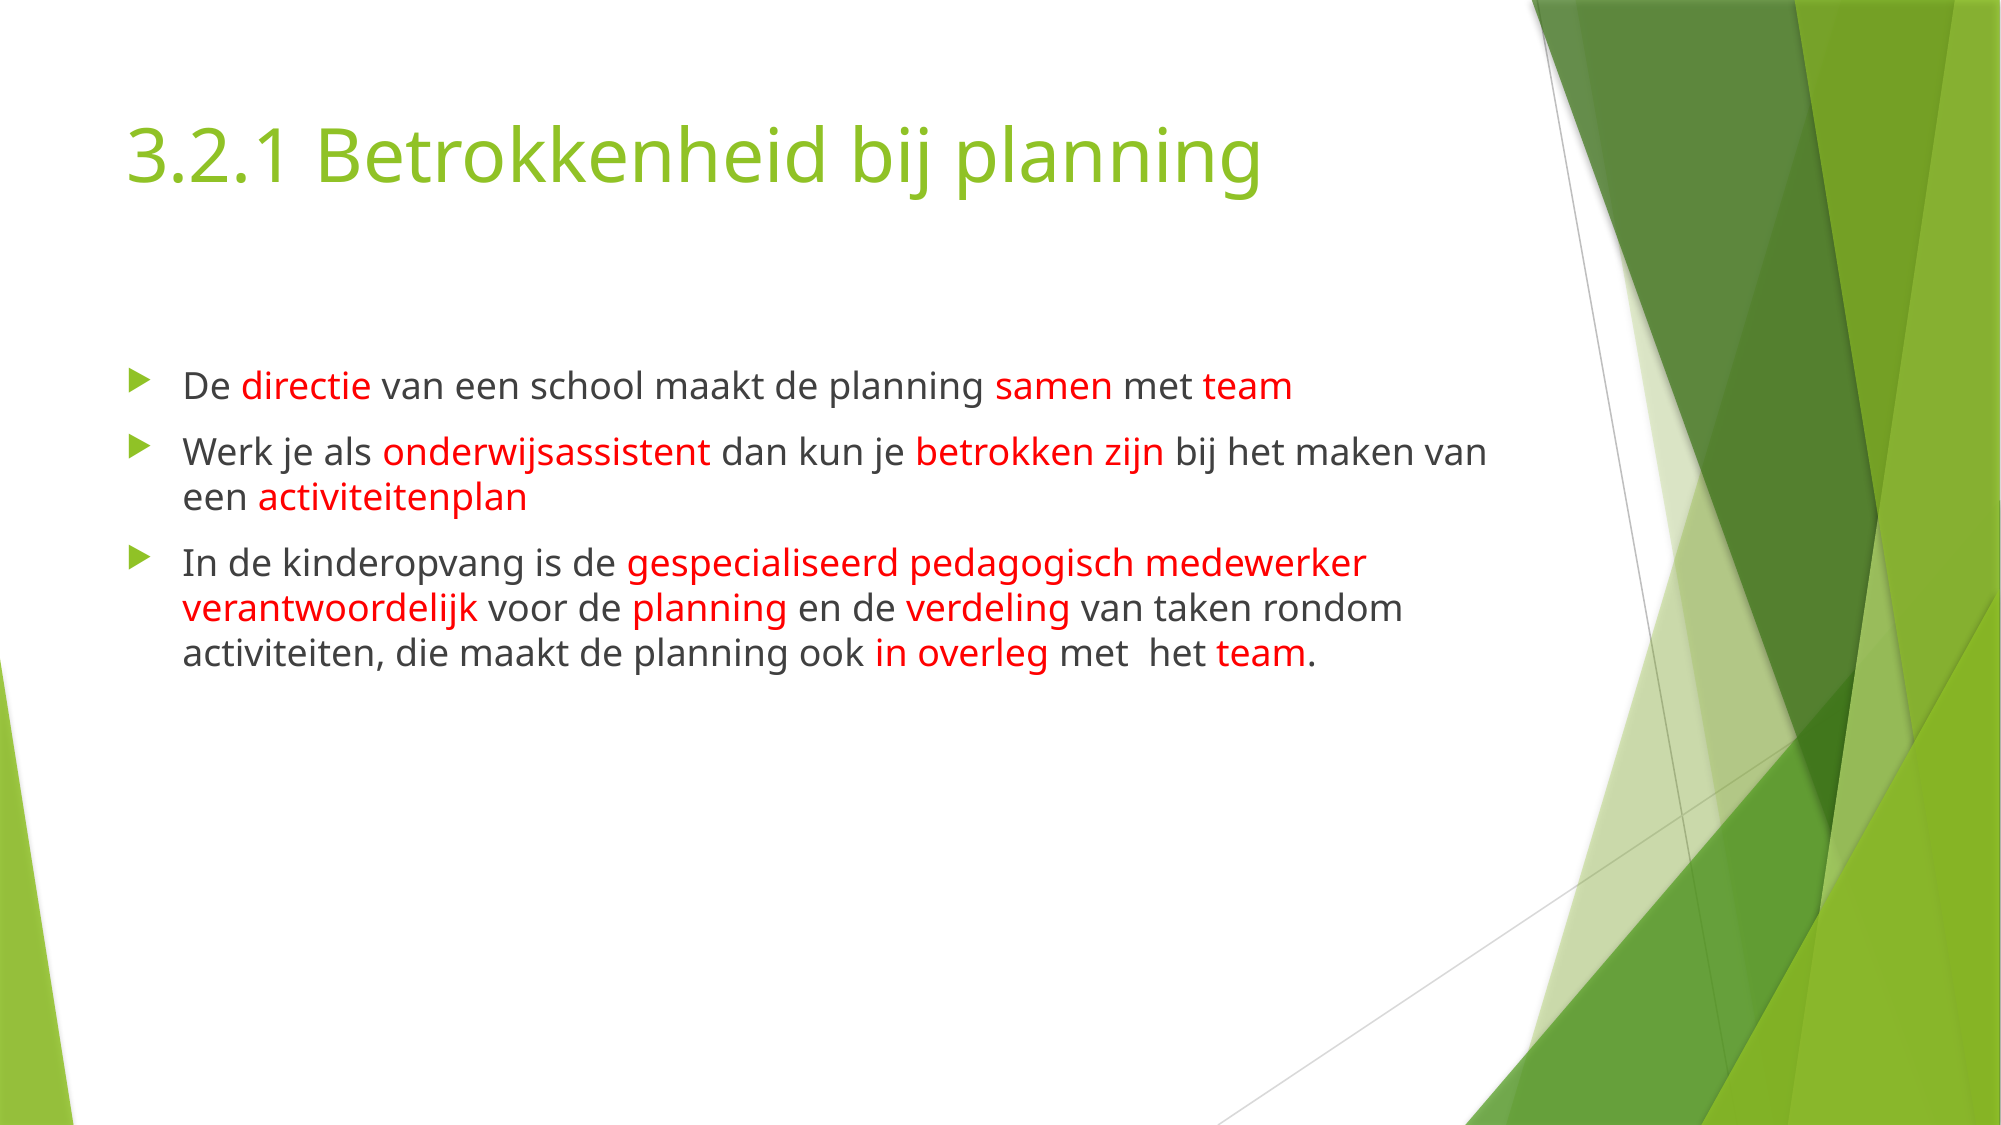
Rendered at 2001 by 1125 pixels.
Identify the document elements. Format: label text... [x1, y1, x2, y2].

title 3.2.1 Betrokkenheid bij planning [111, 99, 1522, 317]
list De directie van een school maakt de planning samen met team Werk je als onderwijsassistent dan kun je betrokken zijn bij het maken van een activiteitenplan In de kinderopvang is de gespecialiseerd pedagogisch medewerker verantwoordelijk voor de planning en de verdeling van taken rondom activiteiten, die maakt de planning ook in overleg met het team. [111, 354, 1522, 992]
